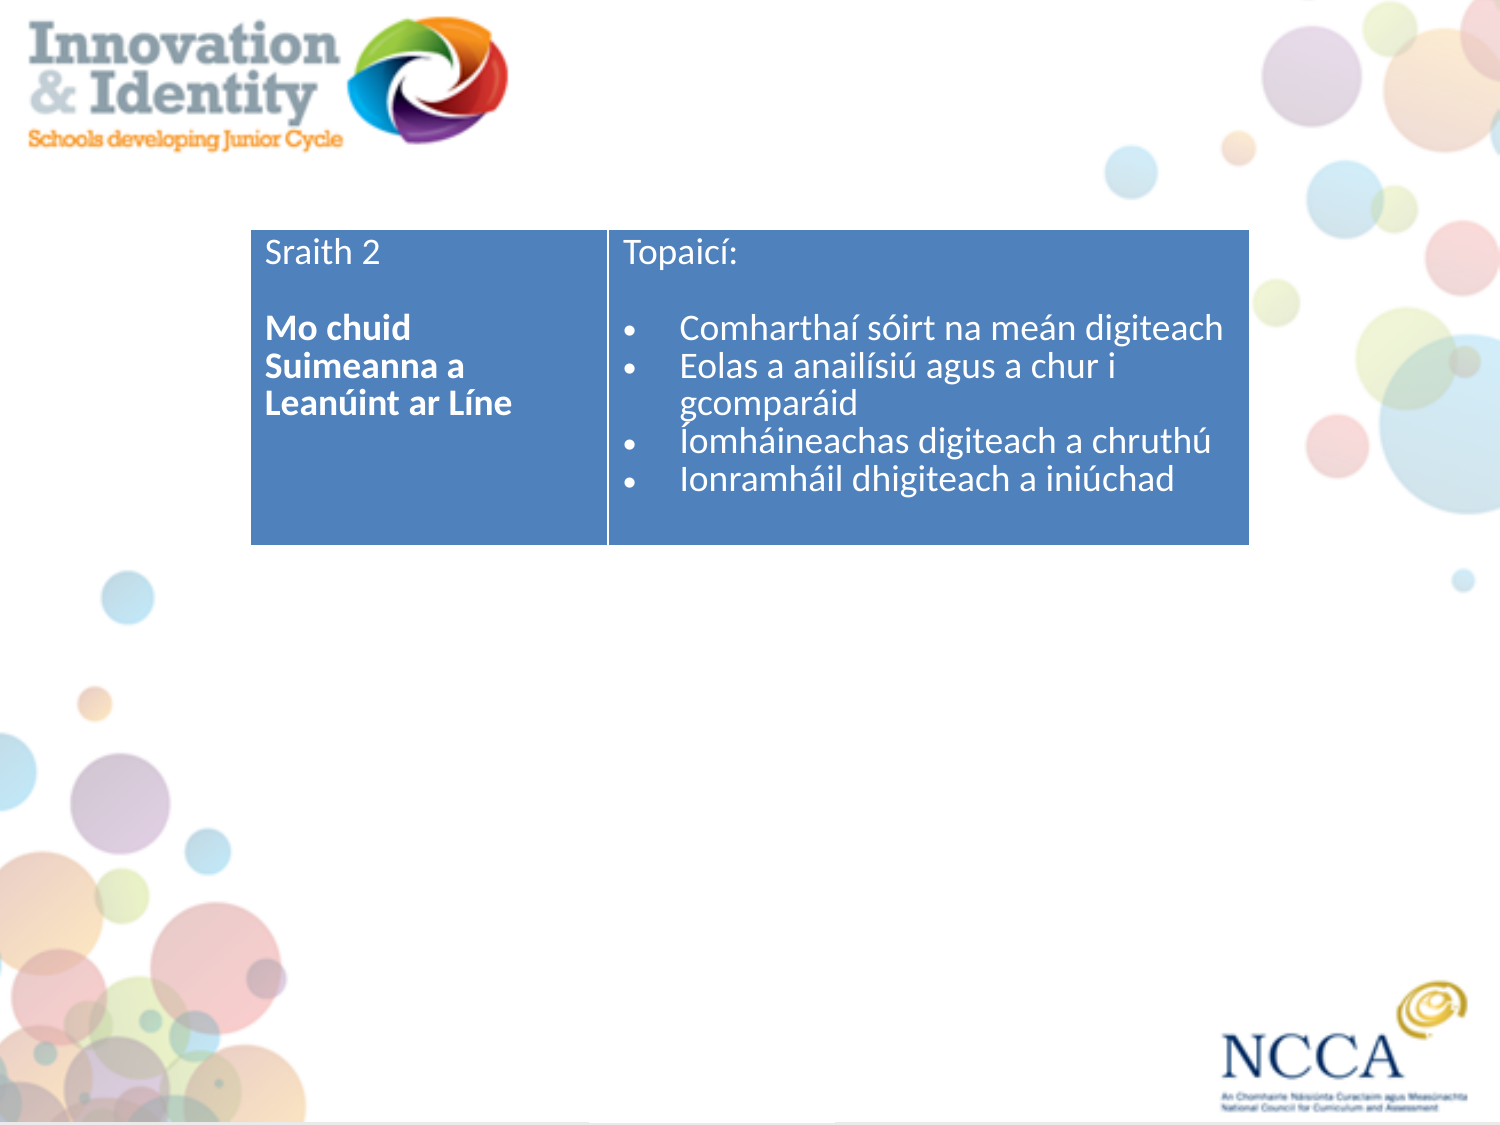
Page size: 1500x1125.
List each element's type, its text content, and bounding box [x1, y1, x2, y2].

picture [0, 0, 1500, 1125]
table_header Sraith 2 Mo chuid Suimeanna a Leanúint ar Líne [251, 230, 607, 545]
table_header Topaicí: Comharthaí sóirt na meán digiteach Eolas a anailísiú agus a chur i gcomparáid Íomháineachas digiteach a chruthú Ionramháil dhigiteach a iniúchad [609, 230, 1249, 545]
